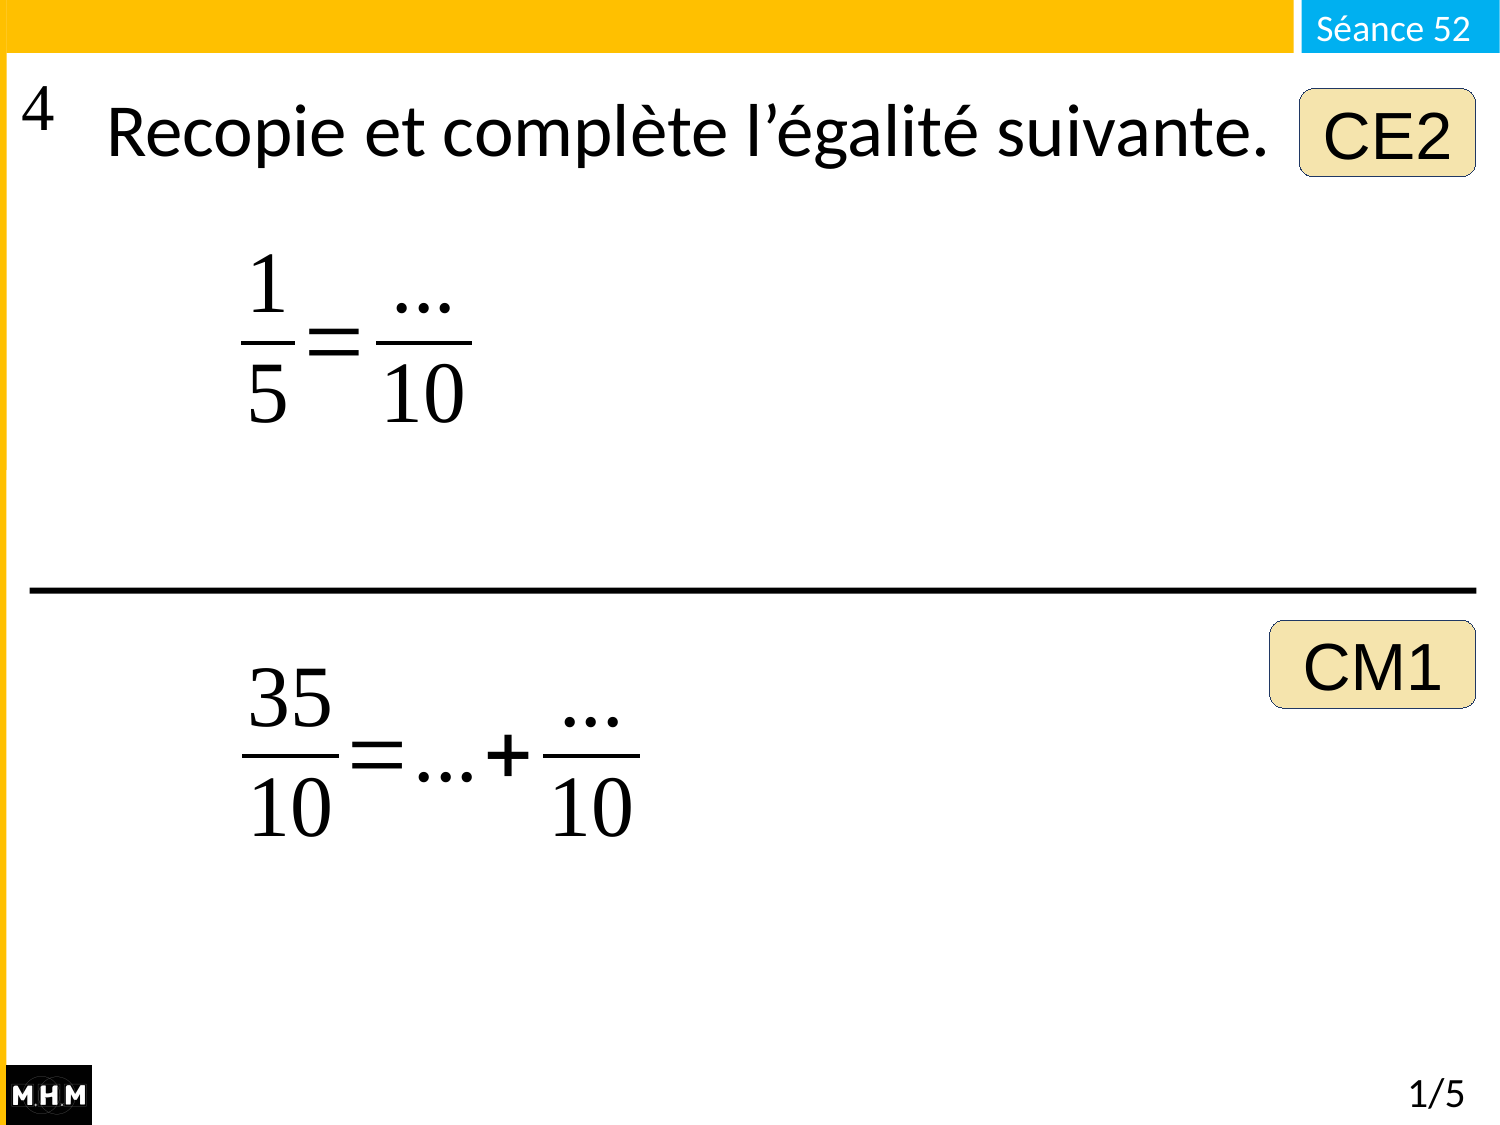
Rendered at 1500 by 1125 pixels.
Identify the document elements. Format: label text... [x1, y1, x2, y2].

title Recopie et complète l’égalité suivante. [91, 60, 1385, 212]
list 1/5 [1373, 1064, 1500, 1125]
text_box CM1 [1269, 620, 1476, 709]
picture [6, 1065, 92, 1125]
text_box CE2 [1299, 88, 1476, 177]
